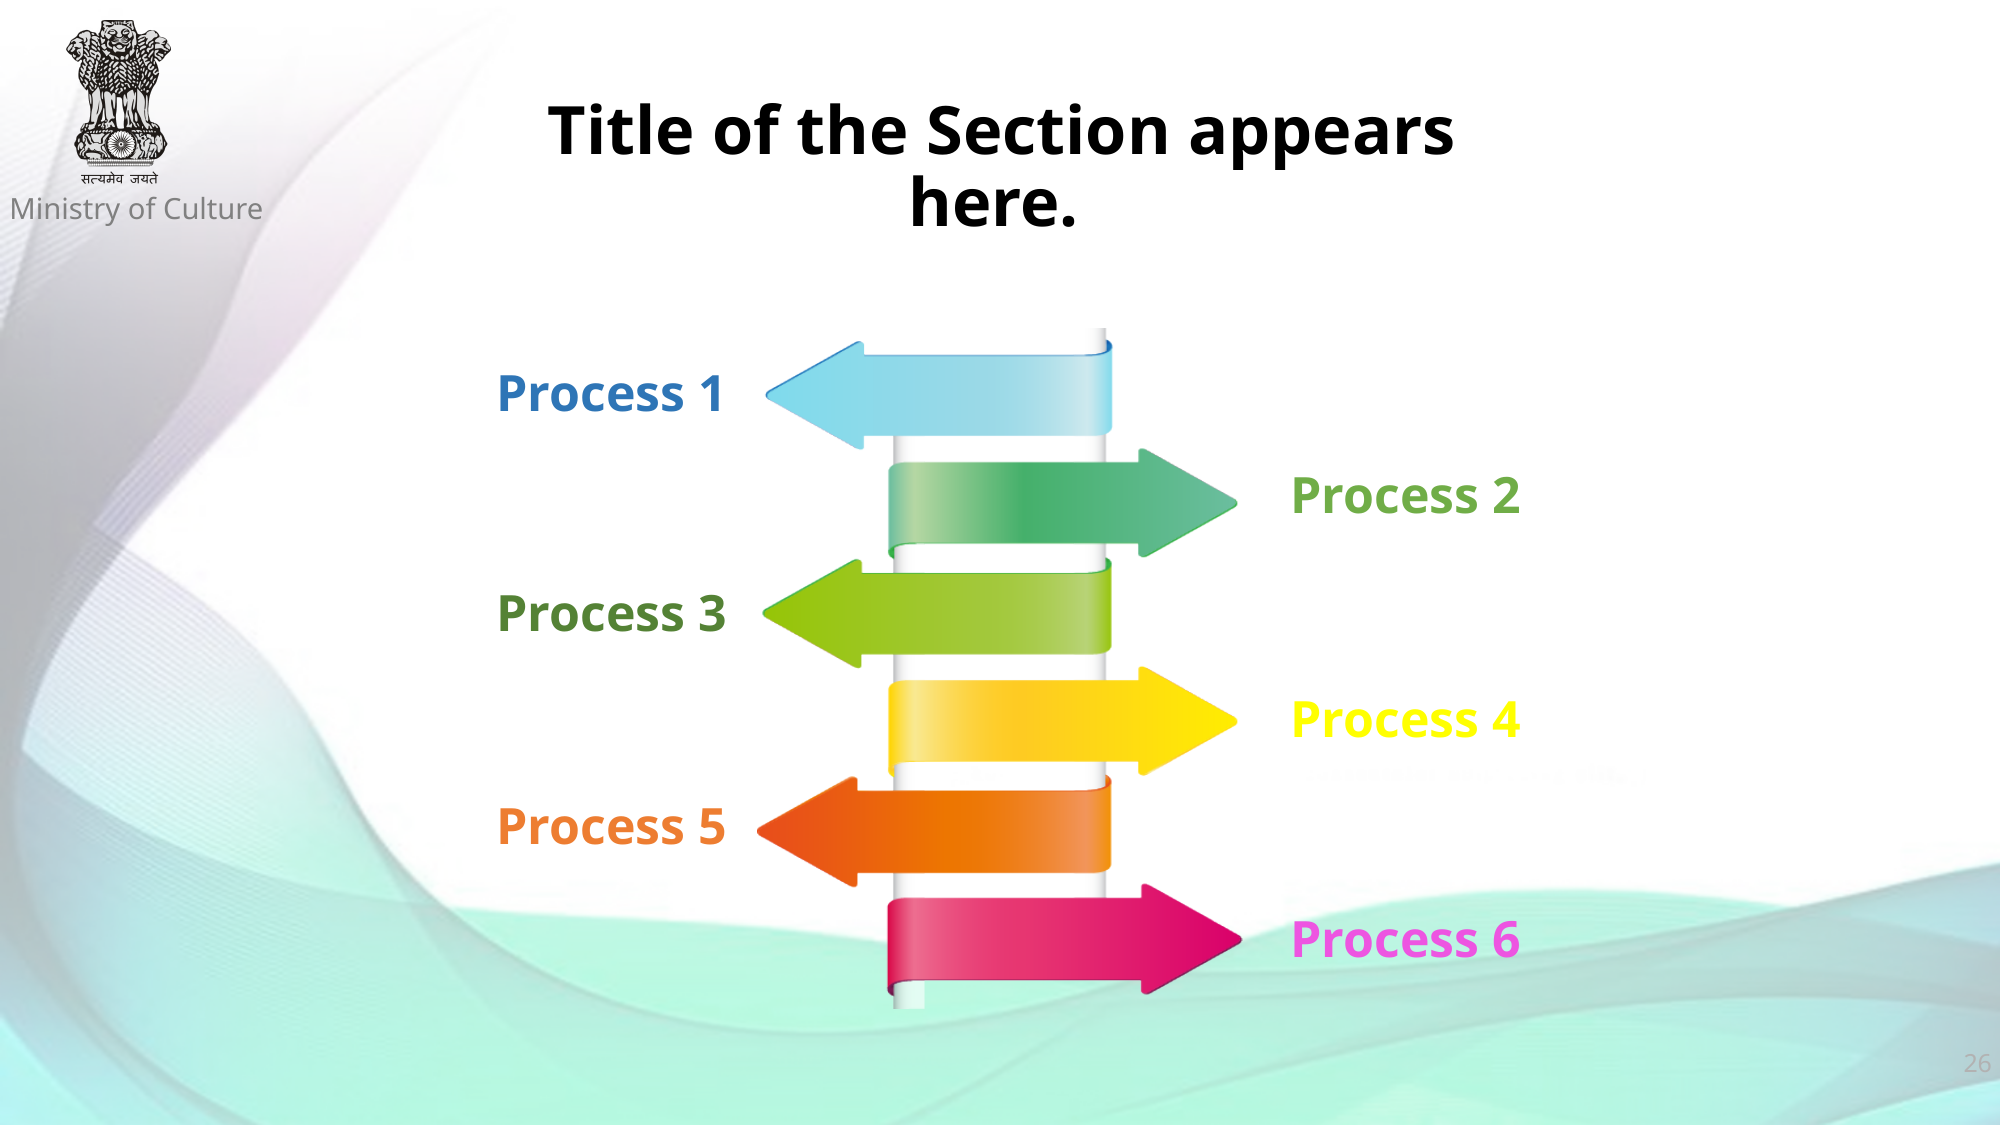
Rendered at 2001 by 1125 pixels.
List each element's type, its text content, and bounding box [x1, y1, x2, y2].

text_box Process 3 [481, 574, 742, 649]
text_box Process 5 [481, 786, 742, 862]
text_box Title of the Section appears here. [491, 89, 1513, 249]
text_box Process 2 [1275, 456, 1536, 531]
slide_number 26 [1556, 1035, 2000, 1095]
text_box Process 1 [111, 354, 757, 430]
text_box Process 6 [1275, 900, 1536, 975]
picture [757, 328, 1243, 1009]
text_box Process 4 [1275, 680, 1536, 756]
picture [66, 20, 171, 184]
